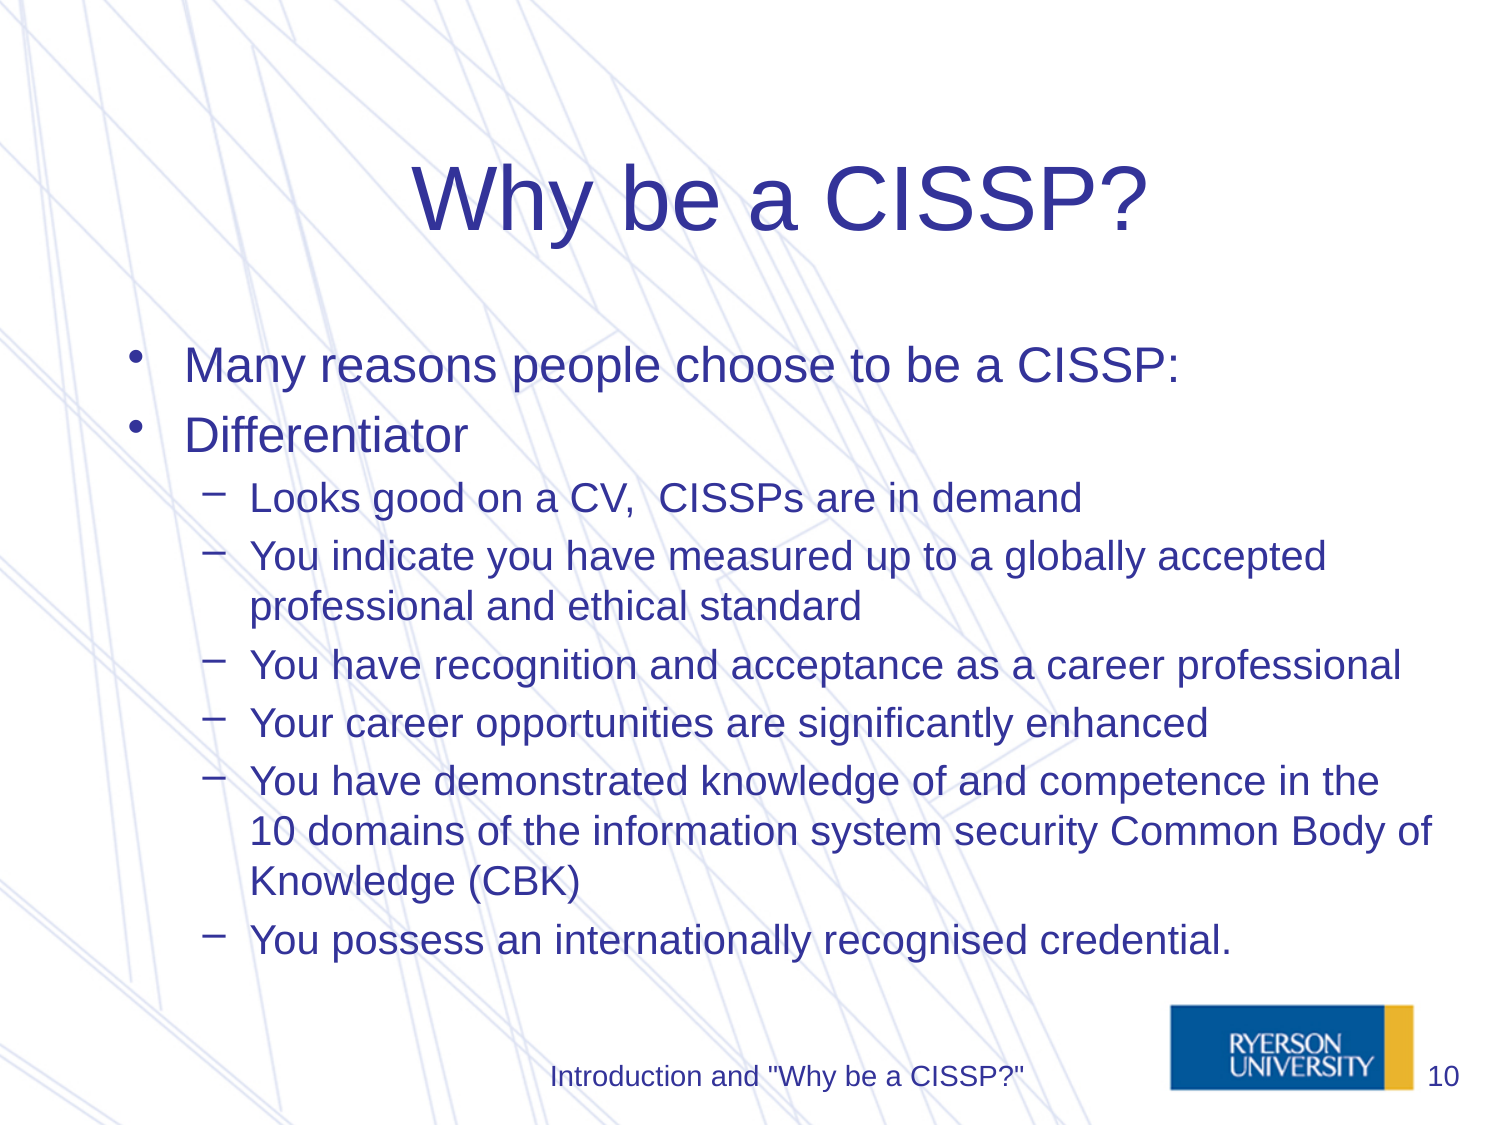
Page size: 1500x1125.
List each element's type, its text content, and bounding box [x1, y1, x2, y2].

footer Introduction and "Why be a CISSP?" [449, 1049, 1126, 1113]
list Many reasons people choose to be a CISSP: Differentiator Looks good on a CV, CISSPs are in demand You indicate you have measured up to a globally accepted professional and ethical standard You have recognition and acceptance as a career professional Your career opportunities are significantly enhanced You have demonstrated knowledge of and competence in the 10 domains of the information system security Common Body of Knowledge (CBK) You possess an internationally recognised credential. [112, 324, 1451, 1001]
slide_number 10 [1399, 1049, 1476, 1113]
title Why be a CISSP? [112, 99, 1451, 288]
picture [0, 0, 1500, 1125]
